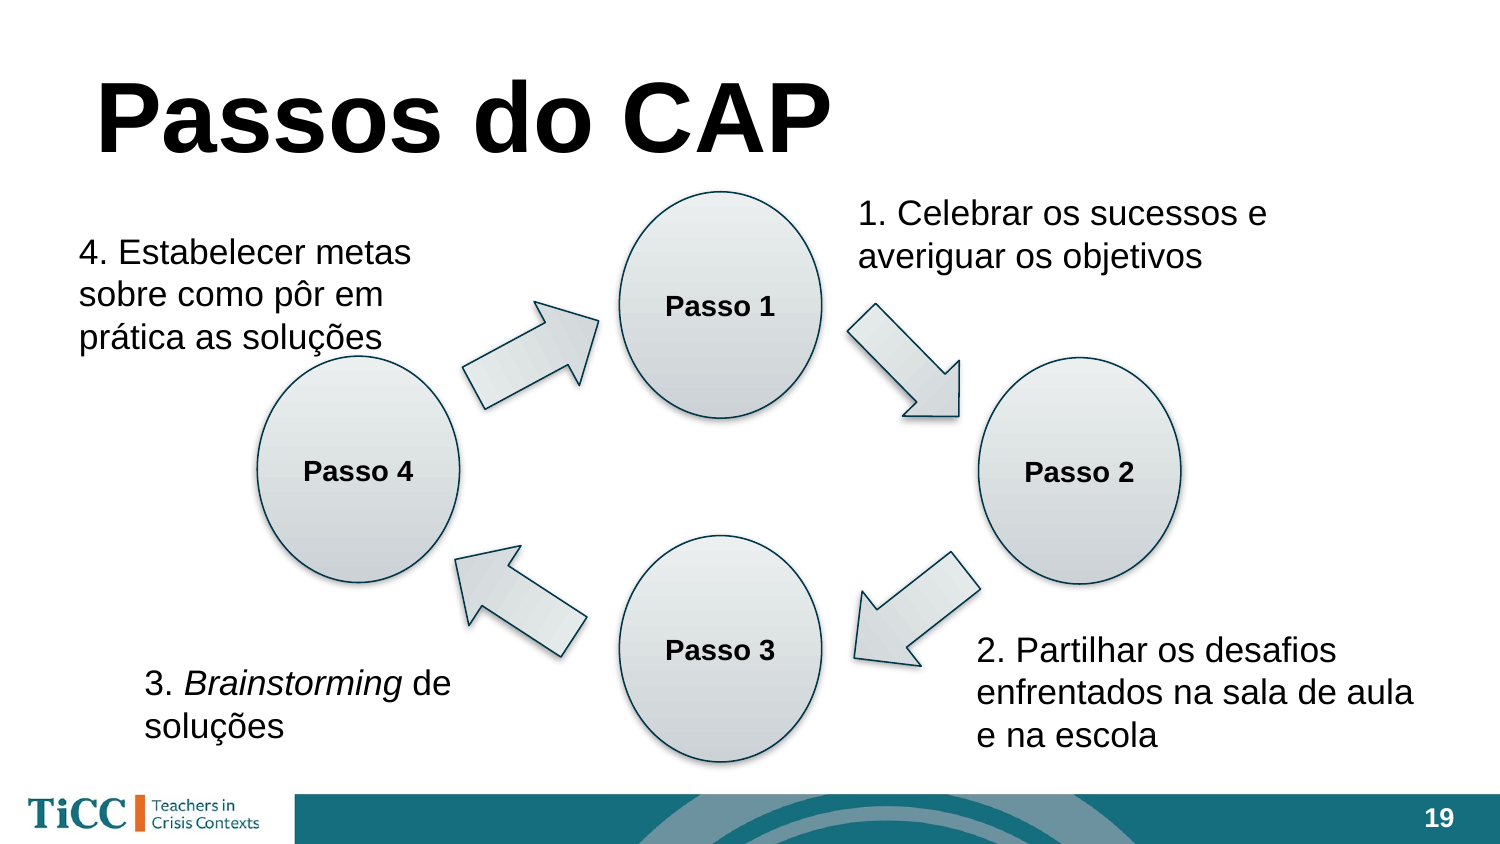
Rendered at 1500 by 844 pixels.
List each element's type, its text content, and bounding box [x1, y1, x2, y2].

text_box Passo 1 [619, 191, 822, 419]
text_box Passo 2 [978, 357, 1181, 584]
text_box [462, 301, 599, 410]
text_box [454, 545, 588, 658]
text_box 4. Estabelecer metas sobre como pôr em prática as soluções [63, 221, 499, 328]
text_box 1. Celebrar os sucessos e averiguar os objetivos [842, 182, 1347, 291]
slide_number ‹#› [1379, 784, 1470, 844]
text_box 2. Partilhar os desafios enfrentados na sala de aula e na escola [961, 619, 1434, 730]
text_box 3. Brainstorming de soluções [129, 652, 529, 719]
text_box Passo 4 [257, 356, 460, 583]
text_box Passo 3 [619, 535, 822, 762]
title Passos do CAP [80, 0, 1430, 188]
picture [0, 0, 1500, 844]
text_box [847, 303, 960, 417]
text_box [854, 551, 981, 667]
